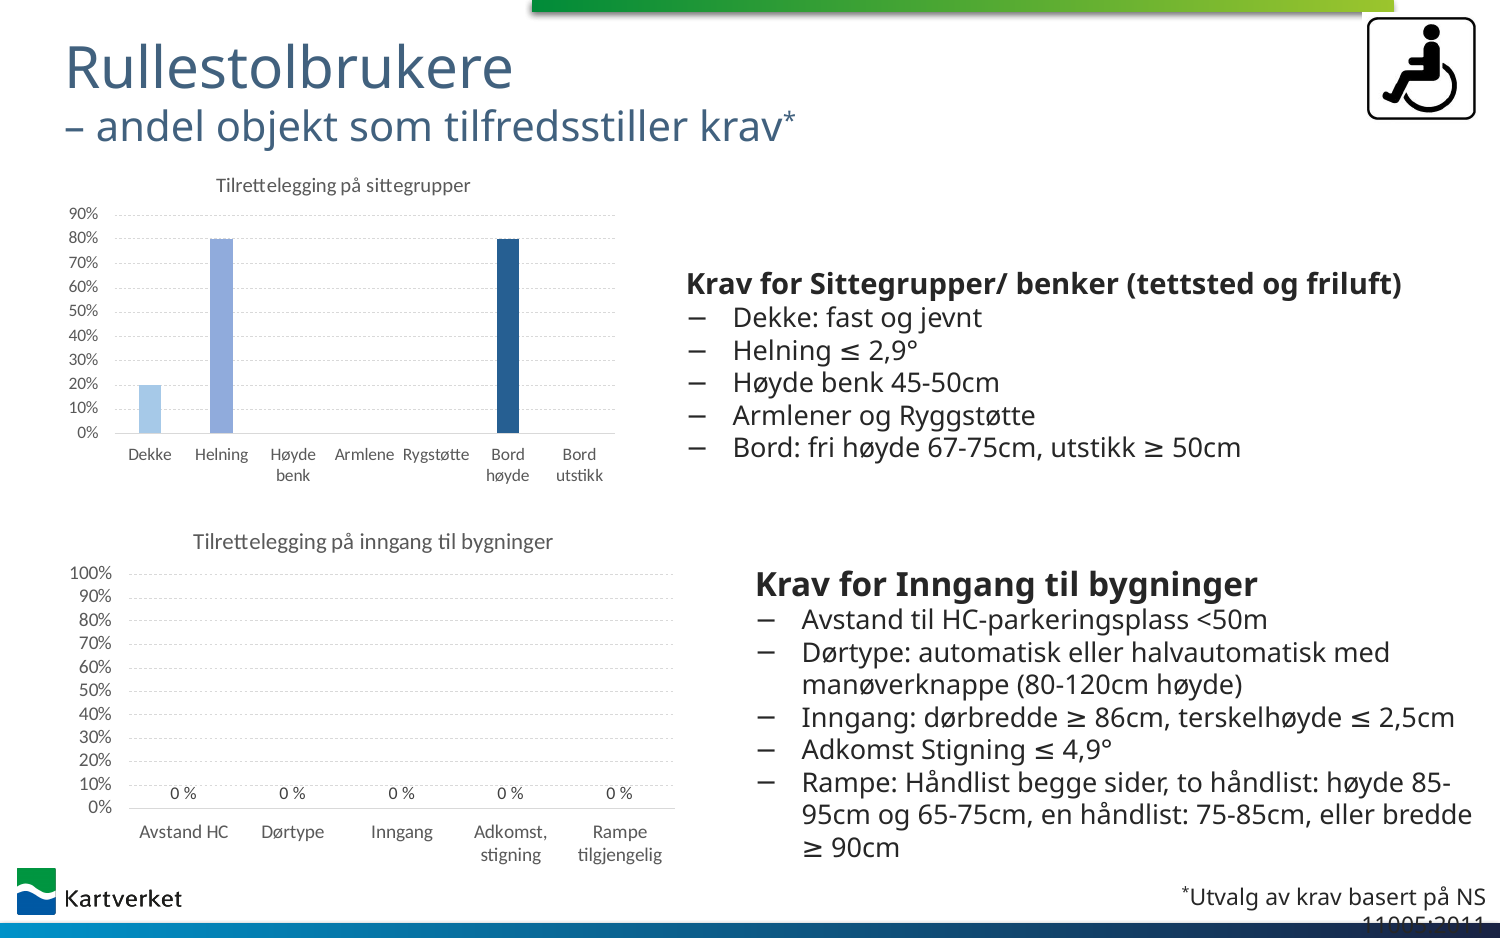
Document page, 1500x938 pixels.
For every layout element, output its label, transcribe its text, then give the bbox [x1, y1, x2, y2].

picture [62, 166, 625, 492]
text_box Krav for Inngang til bygninger Avstand til HC-parkeringsplass <50m Dørtype: automatisk eller halvautomatisk med manøverknappe (80-120cm høyde) Inngang: dørbredde ≥ 86cm, terskelhøyde ≤ 2,5cm Adkomst Stigning ≤ 4,9° Rampe: Håndlist begge sider, to håndlist: høyde 85-95cm og 65-75cm, en håndlist: 75-85cm, eller bredde ≥ 90cm [740, 555, 1491, 870]
text_box Krav for Sittegrupper/ benker (tettsted og friluft) Dekke: fast og jevnt Helning ≤ 2,9° Høyde benk 45-50cm Armlener og Ryggstøtte Bord: fri høyde 67-75cm, utstikk ≥ 50cm [670, 258, 1418, 471]
picture [1362, 12, 1481, 126]
text_box *Utvalg av krav basert på NS 11005:2011 [1068, 873, 1500, 938]
picture [62, 520, 685, 874]
text_box Rullestolbrukere – andel objekt som tilfredsstiller krav* [49, 25, 1431, 158]
